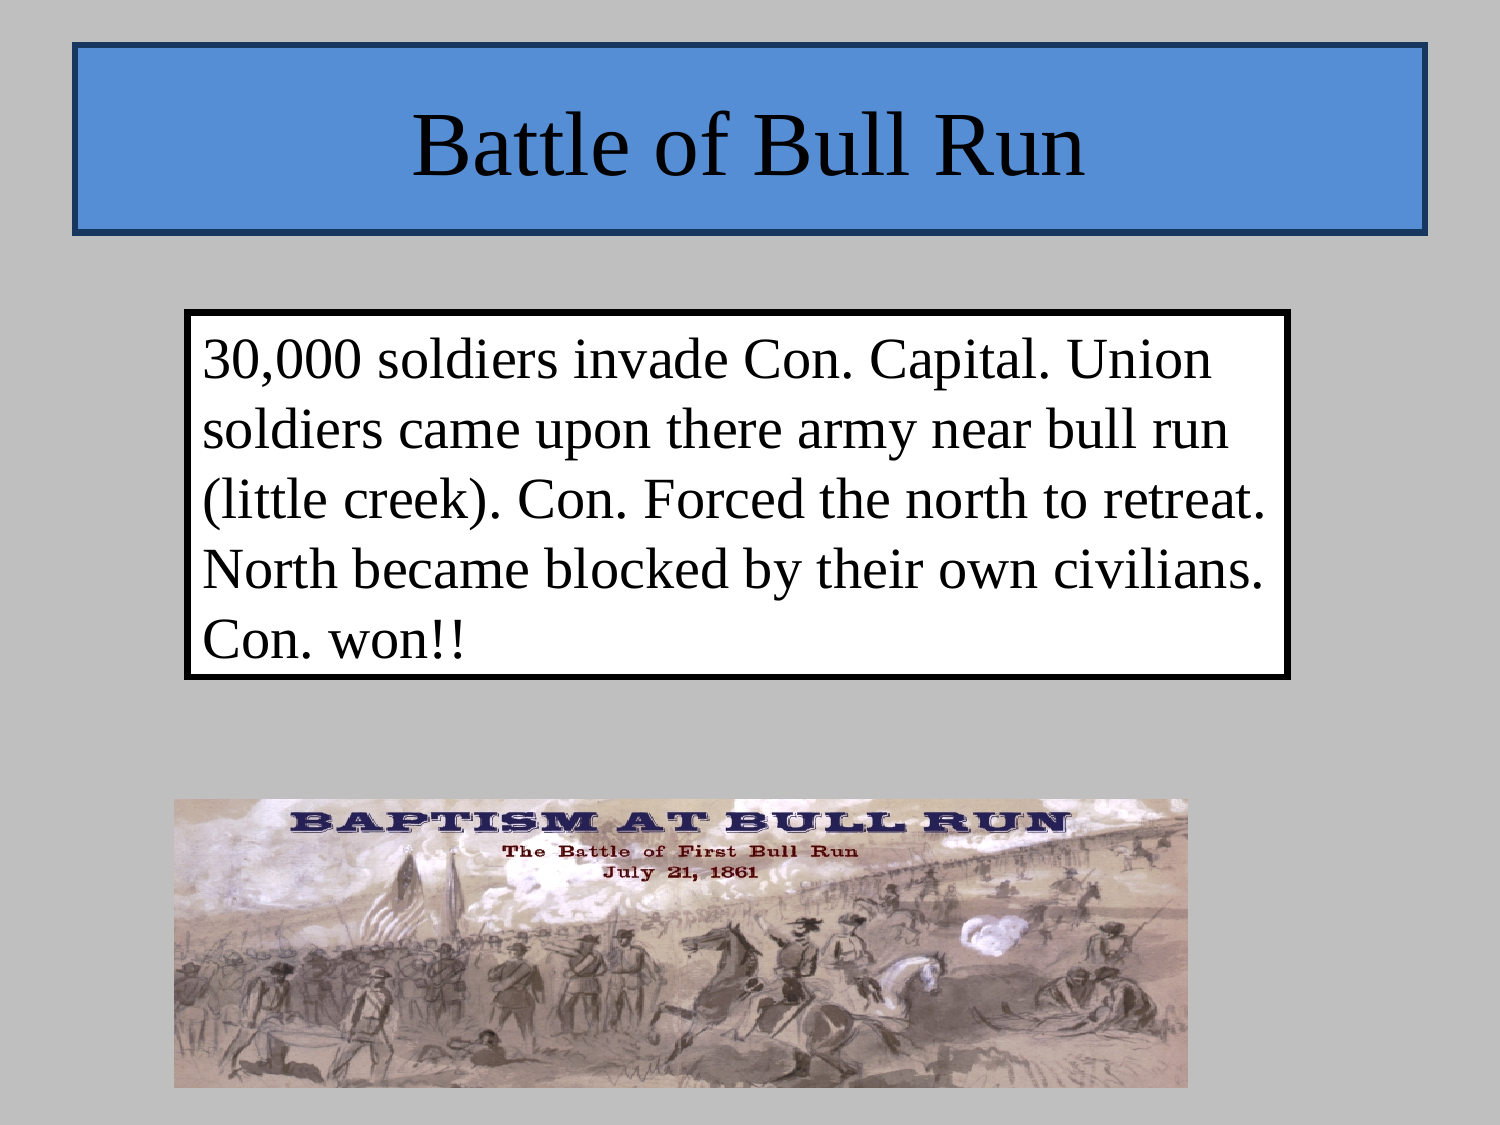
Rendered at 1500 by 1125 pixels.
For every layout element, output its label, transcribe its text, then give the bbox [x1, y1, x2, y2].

picture [174, 799, 1188, 1088]
text_box 30,000 soldiers invade Con. Capital. Union soldiers came upon there army near bull run (little creek). Con. Forced the north to retreat. North became blocked by their own civilians. Con. won!! [187, 312, 1288, 678]
text_box Battle of Bull Run [74, 45, 1425, 233]
